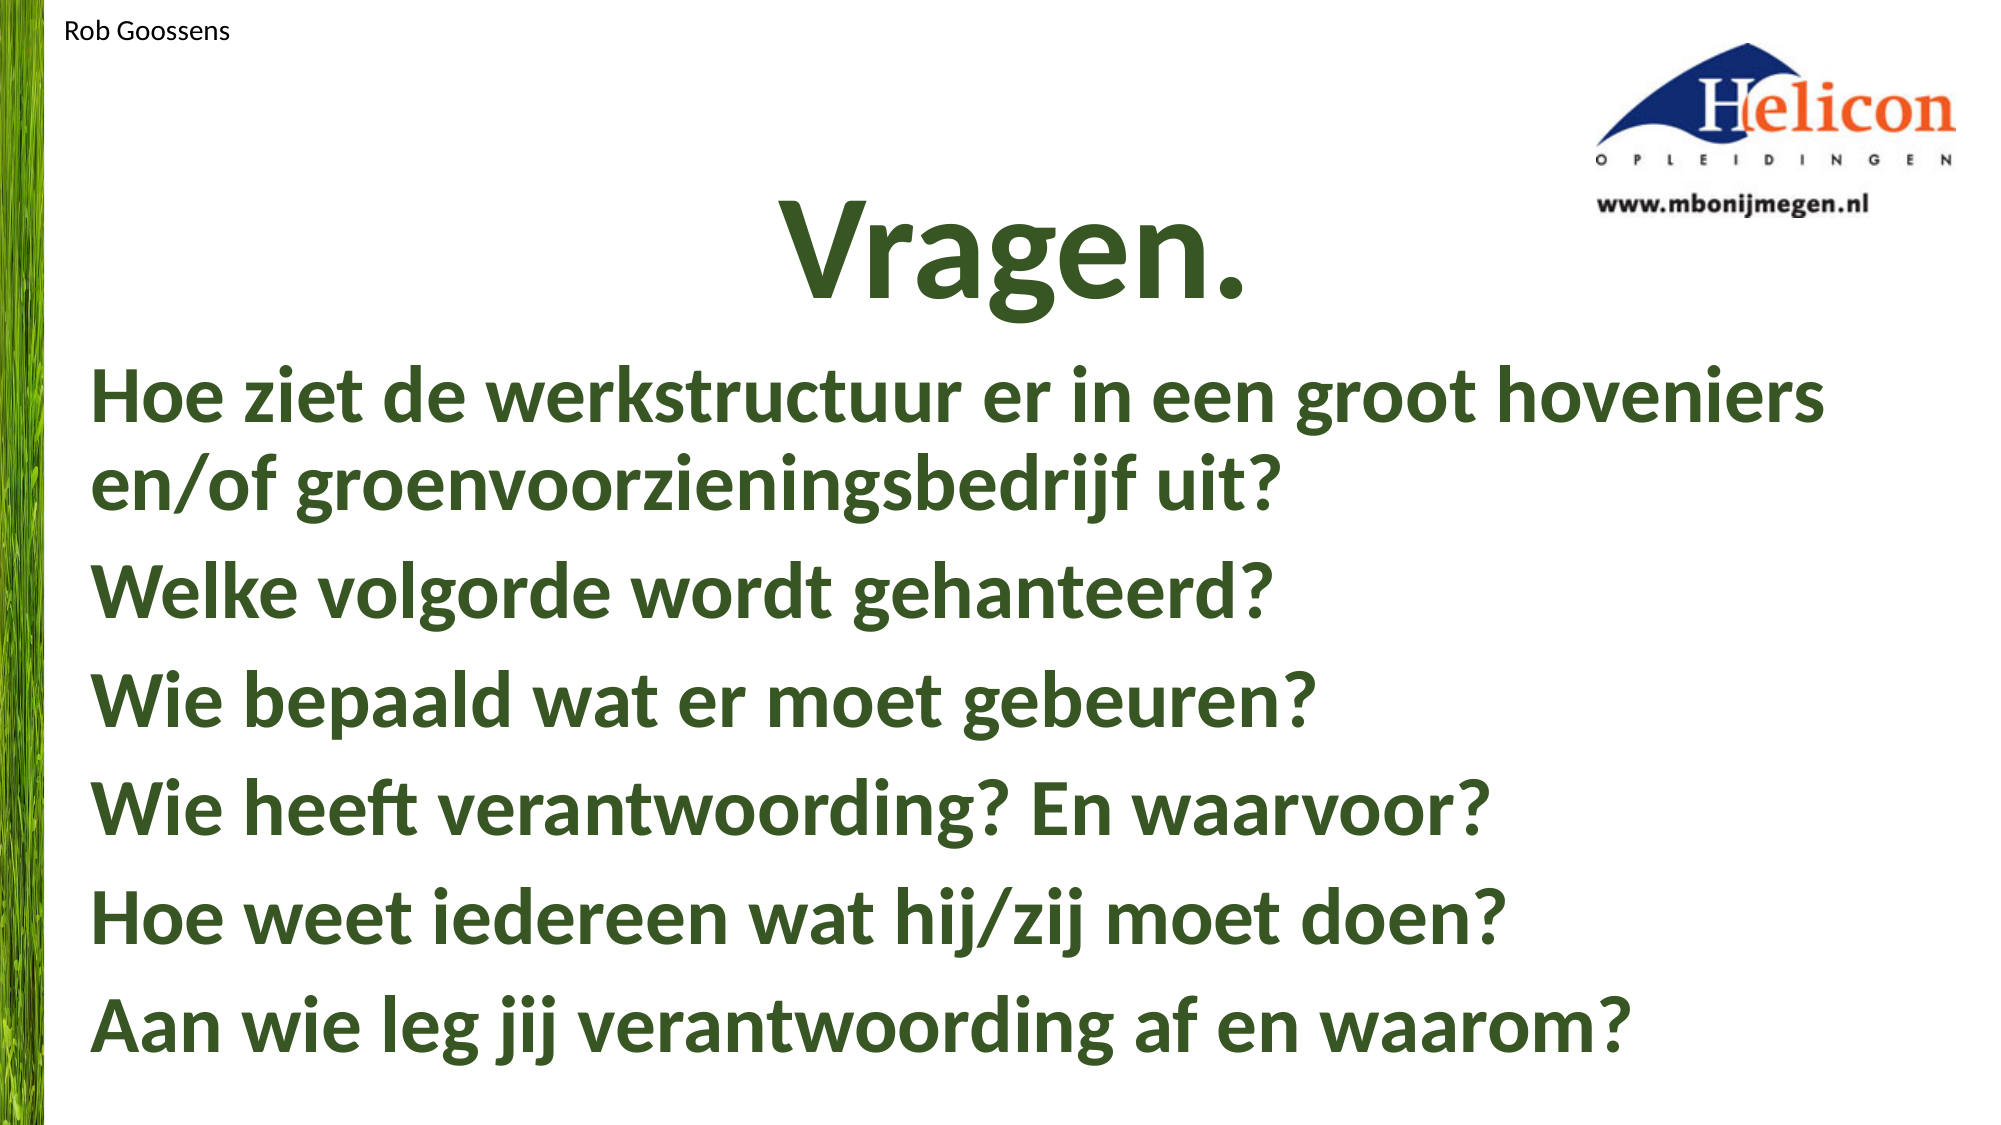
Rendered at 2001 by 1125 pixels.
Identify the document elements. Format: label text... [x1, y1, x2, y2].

picture [1596, 43, 1956, 218]
subtitle Vragen. Hoe ziet de werkstructuur er in een groot hoveniers en/of groenvoorzieningsbedrijf uit? Welke volgorde wordt gehanteerd? Wie bepaald wat er moet gebeuren? Wie heeft verantwoording? En waarvoor? Hoe weet iedereen wat hij/zij moet doen? Aan wie leg jij verantwoording af en waarom? [75, 161, 1956, 1103]
text_box Rob Goossens [49, 3, 250, 54]
text_box [0, 0, 45, 1125]
